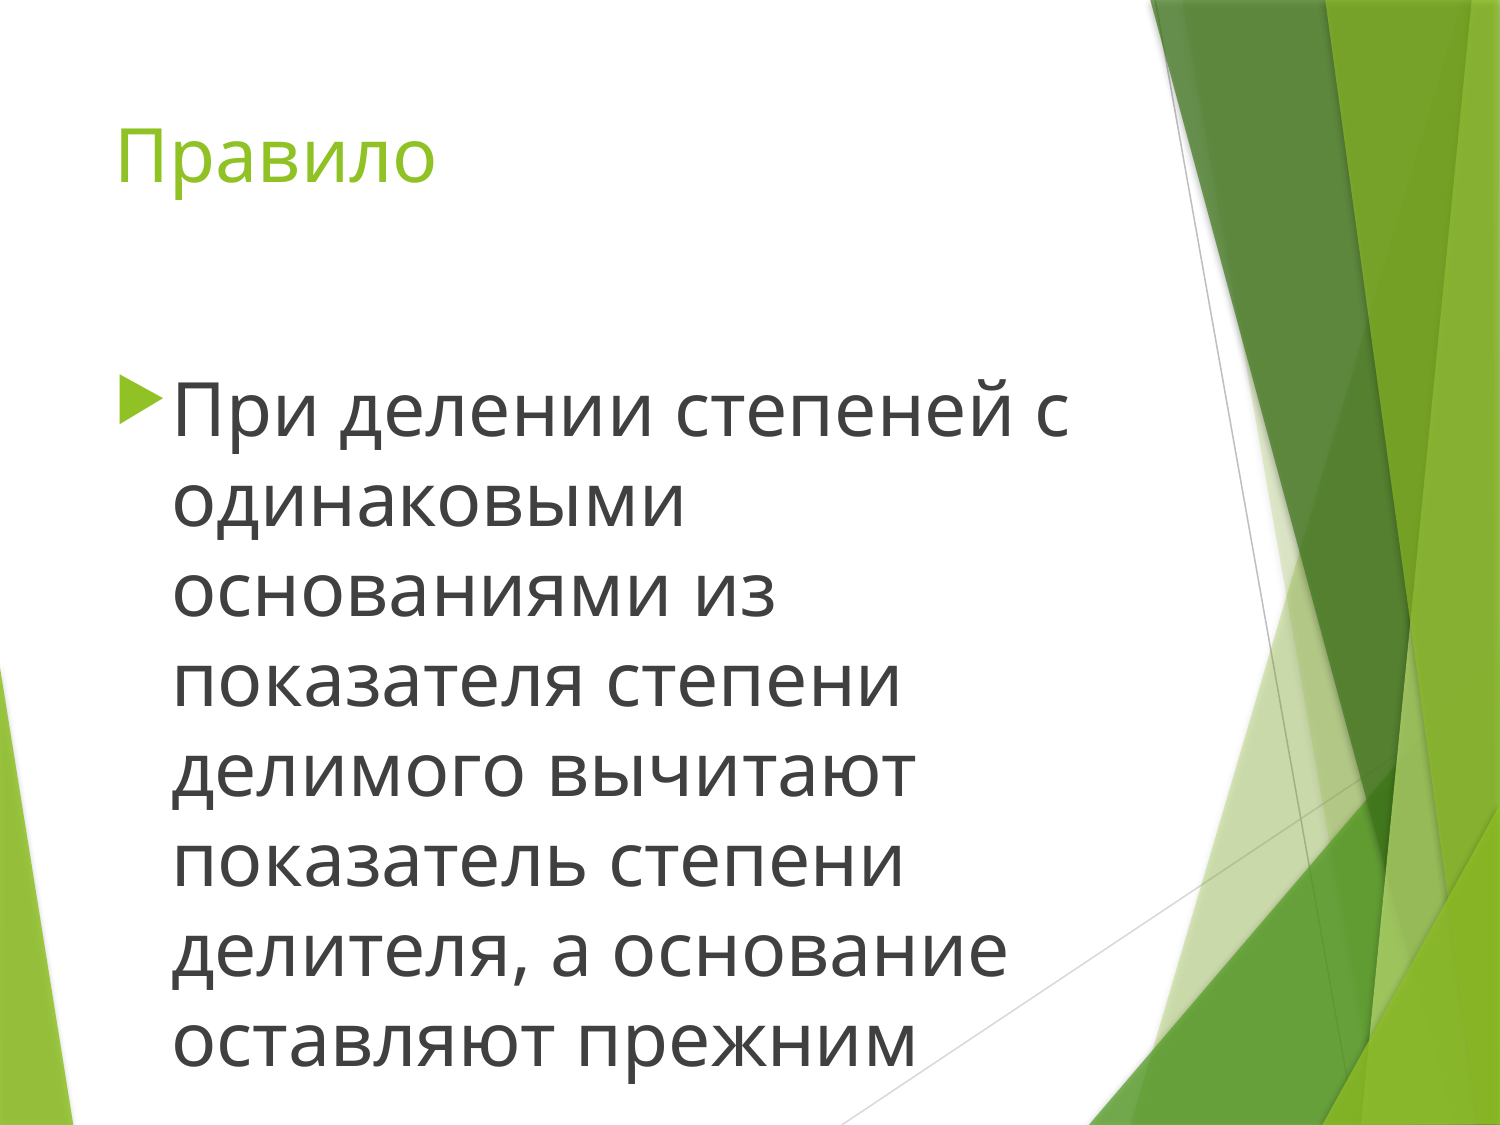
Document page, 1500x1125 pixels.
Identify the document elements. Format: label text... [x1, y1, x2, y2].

list При делении степеней с одинаковыми основаниями из показателя степени делимого вычитают показатель степени делителя, а основание оставляют прежним [99, 354, 1142, 992]
title Правило [99, 99, 1142, 317]
